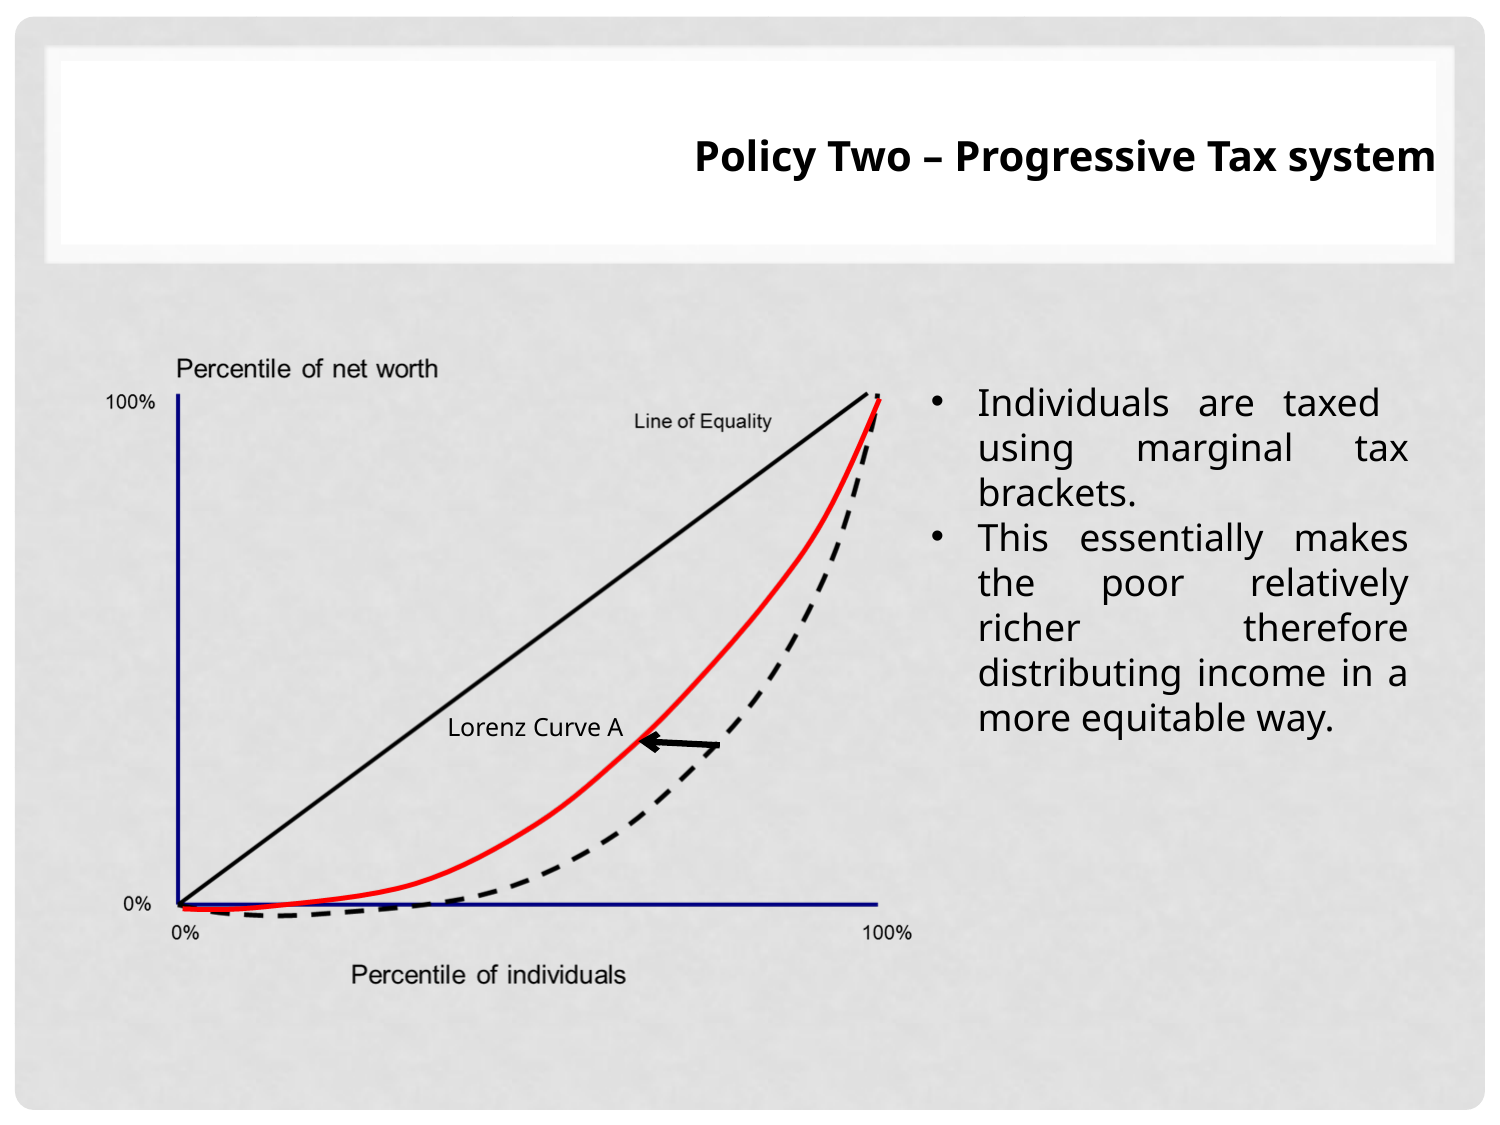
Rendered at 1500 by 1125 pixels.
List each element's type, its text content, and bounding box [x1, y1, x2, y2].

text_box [638, 740, 720, 746]
text_box Individuals are taxed using marginal tax brackets. This essentially makes the poor relatively richer therefore distributing income in a more equitable way. [973, 371, 1424, 746]
text_box Policy Two – Progressive Tax system [679, 122, 1500, 187]
picture [92, 343, 973, 1006]
